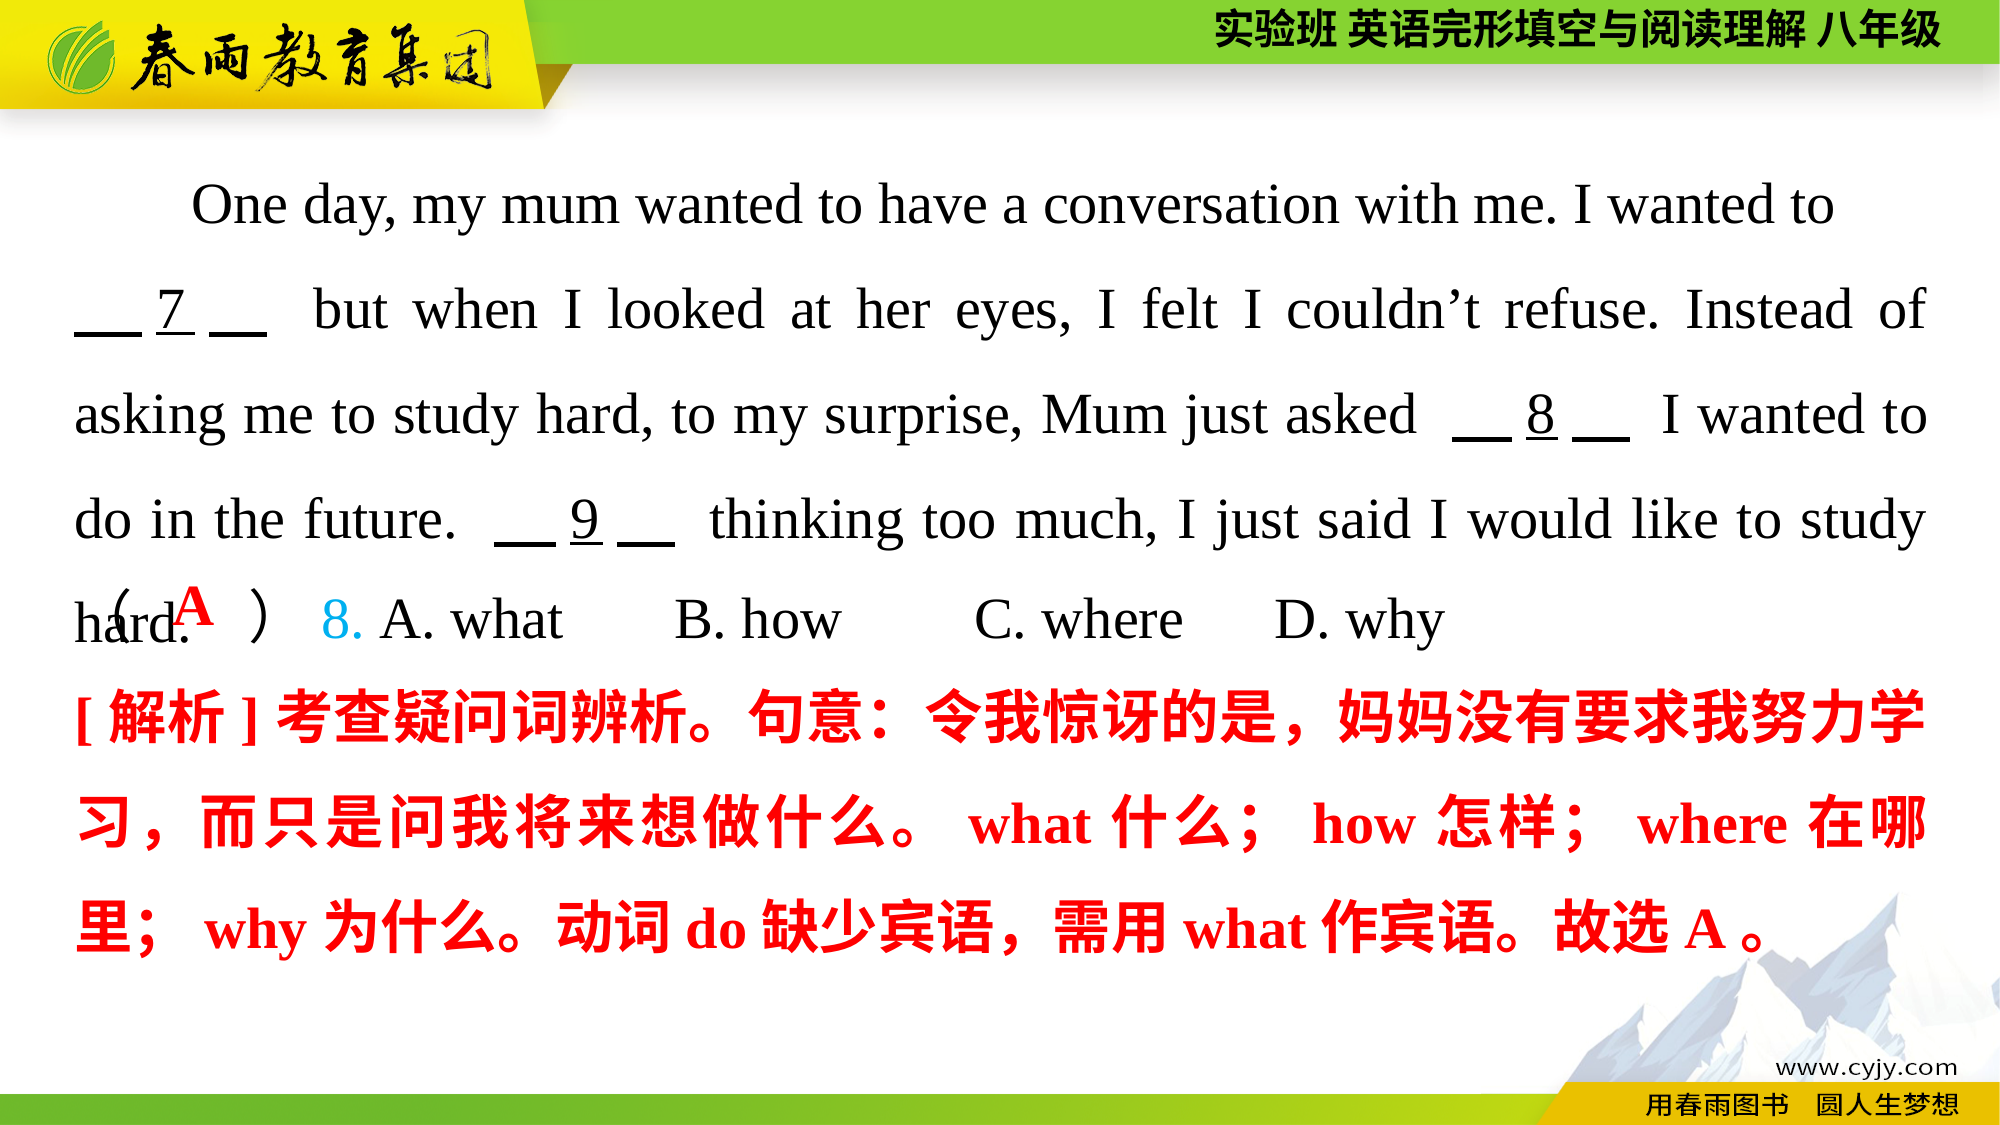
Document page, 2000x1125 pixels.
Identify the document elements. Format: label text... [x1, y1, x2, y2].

text_box A [157, 559, 230, 637]
picture [0, 0, 2000, 1125]
text_box （ ）8. A. what B. how C. where D. why [59, 537, 1944, 637]
text_box [解析]考查疑问词辨析。句意：令我惊讶的是，妈妈没有要求我努力学习，而只是问我将来想做什么。what什么；how怎样；where在哪里；why为什么。动词do缺少宾语，需用what作宾语。故选A。 [59, 637, 1944, 968]
list One day, my mum wanted to have a conversation with me. I wanted to 7 but when I looked at her eyes, I felt I couldn’t refuse. Instead of asking me to study hard, to my surprise, Mum just asked 8 I wanted to do in the future. 9 thinking too much, I just said I would like to study hard. [59, 122, 1944, 537]
